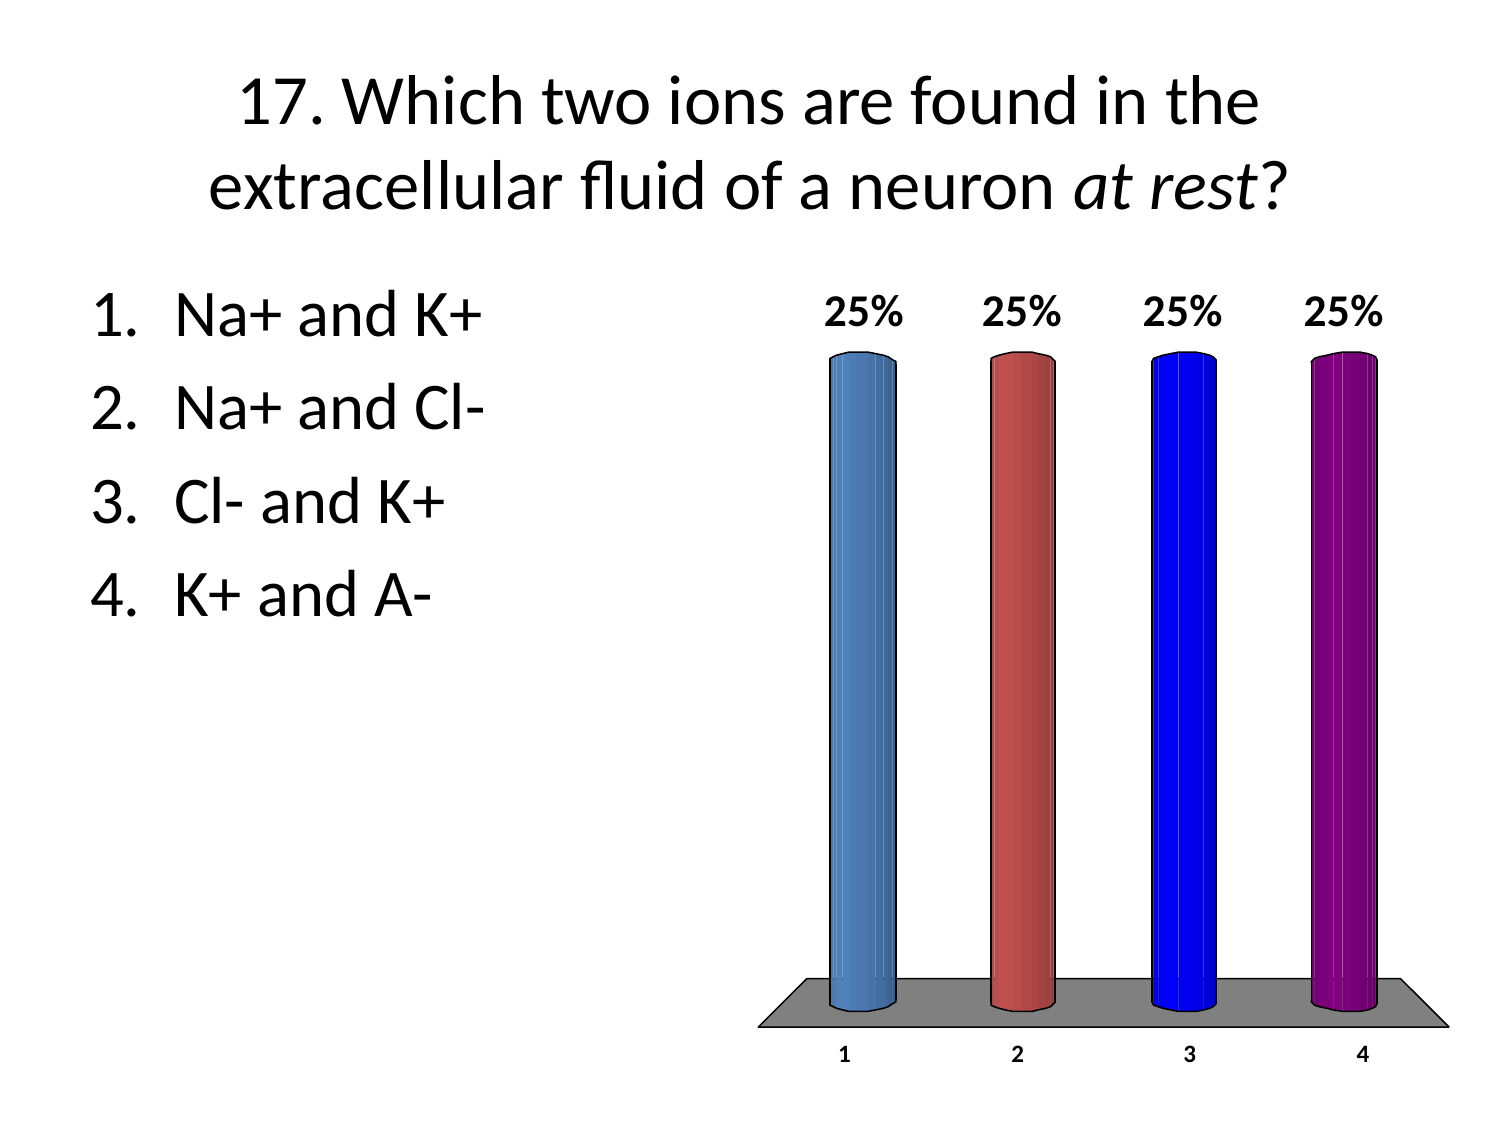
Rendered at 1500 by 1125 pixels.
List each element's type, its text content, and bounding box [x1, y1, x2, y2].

list Na+ and K+ Na+ and Cl- Cl- and K+ K+ and A- [75, 262, 750, 1005]
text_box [739, 270, 1490, 1115]
title 17. Which two ions are found in the extracellular fluid of a neuron at rest? [75, 45, 1425, 233]
